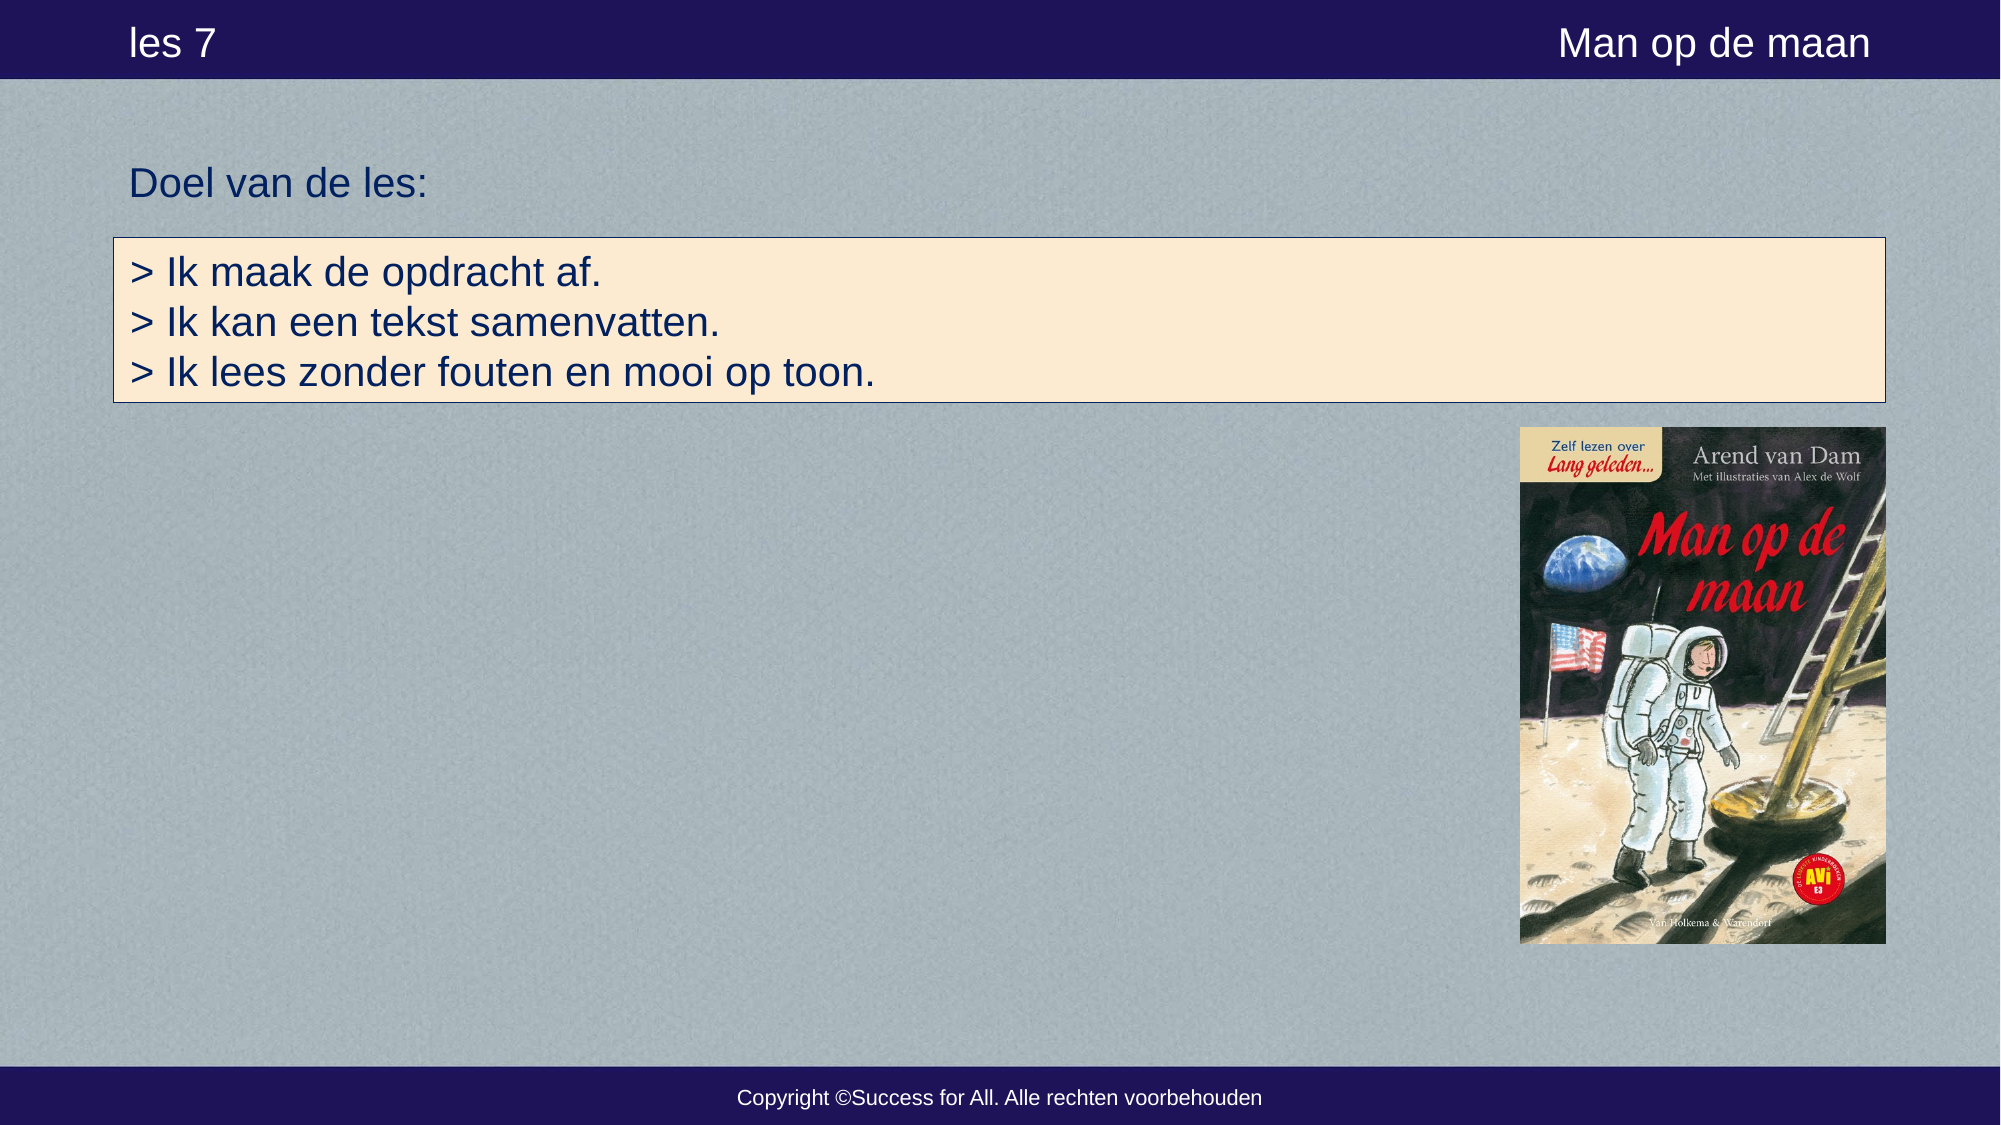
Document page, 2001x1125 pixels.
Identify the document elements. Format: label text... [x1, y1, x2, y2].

picture [0, 0, 2001, 1125]
text_box > Ik maak de opdracht af. > Ik kan een tekst samenvatten. > Ik lees zonder fouten en mooi op toon. [113, 237, 1886, 403]
text_box Doel van de les: [113, 148, 1635, 214]
text_box Copyright ©Success for All. Alle rechten voorbehouden [0, 1076, 2000, 1125]
text_box les 7 [114, 8, 354, 73]
text_box Man op de maan [999, 8, 1886, 73]
